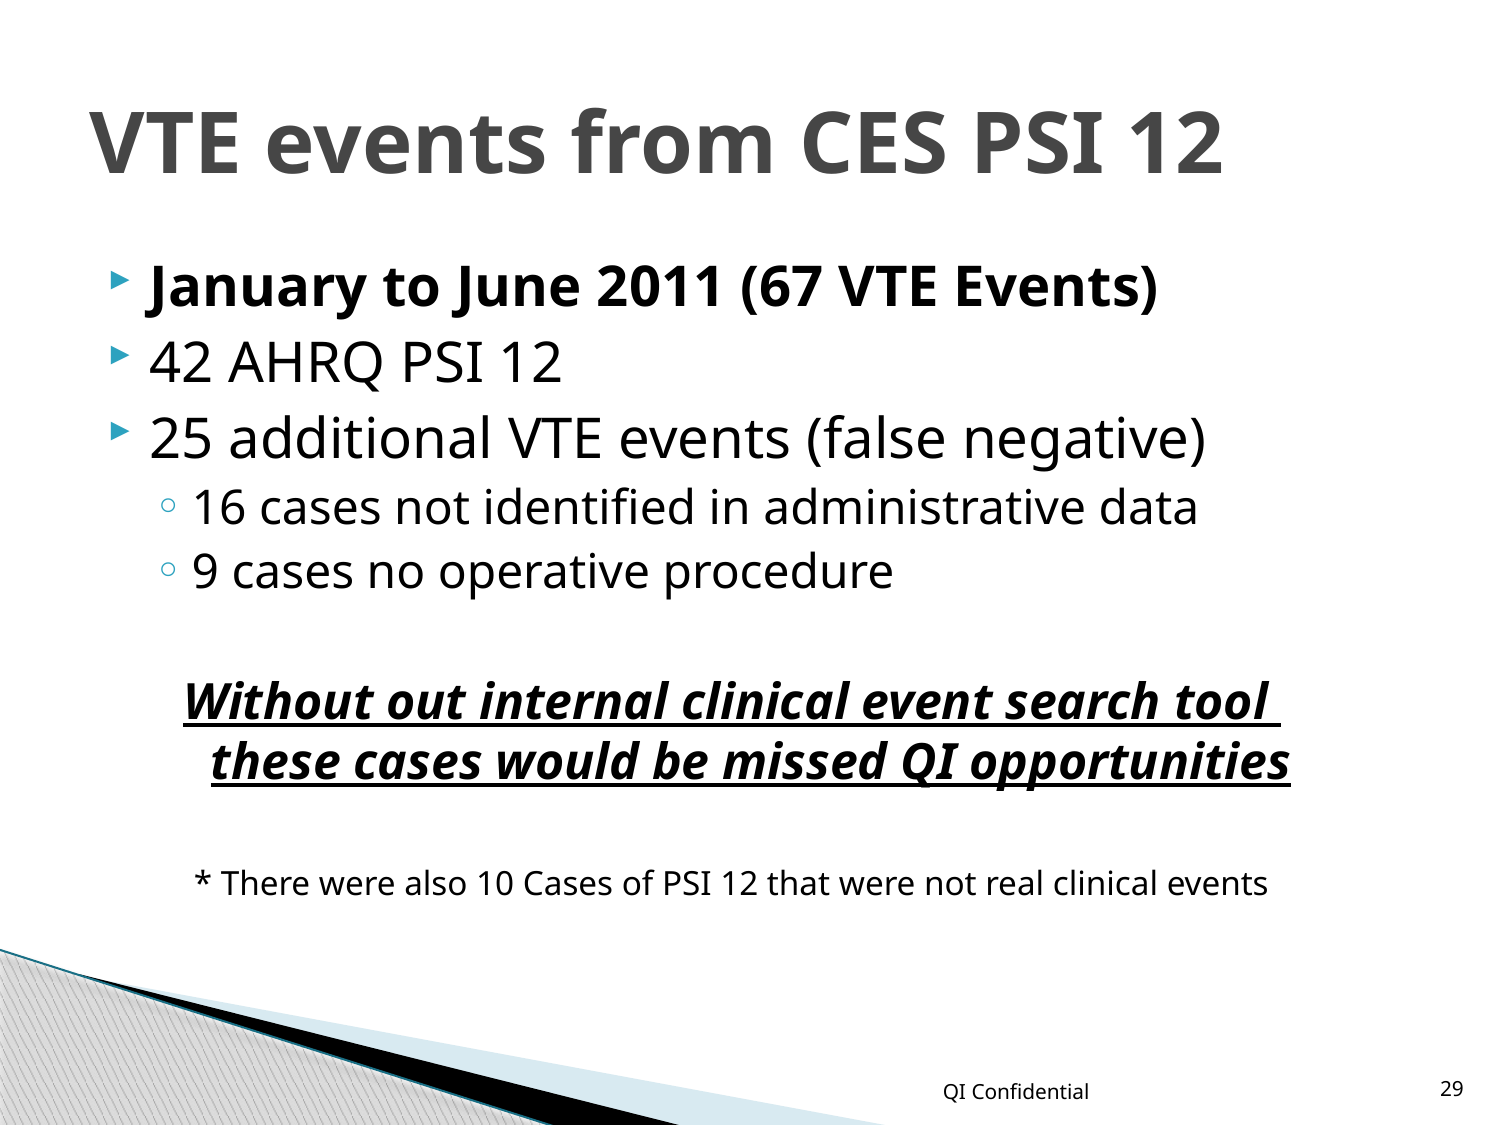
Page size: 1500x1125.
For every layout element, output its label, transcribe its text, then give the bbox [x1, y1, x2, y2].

list January to June 2011 (67 VTE Events) 42 AHRQ PSI 12 25 additional VTE events (false negative) 16 cases not identified in administrative data 9 cases no operative procedure Without out internal clinical event search tool these cases would be missed QI opportunities * There were also 10 Cases of PSI 12 that were not real clinical events [75, 243, 1325, 1025]
footer QI Confidential [718, 1051, 1105, 1112]
slide_number 29 [1418, 1051, 1479, 1112]
title VTE events from CES PSI 12 [75, 45, 1425, 233]
